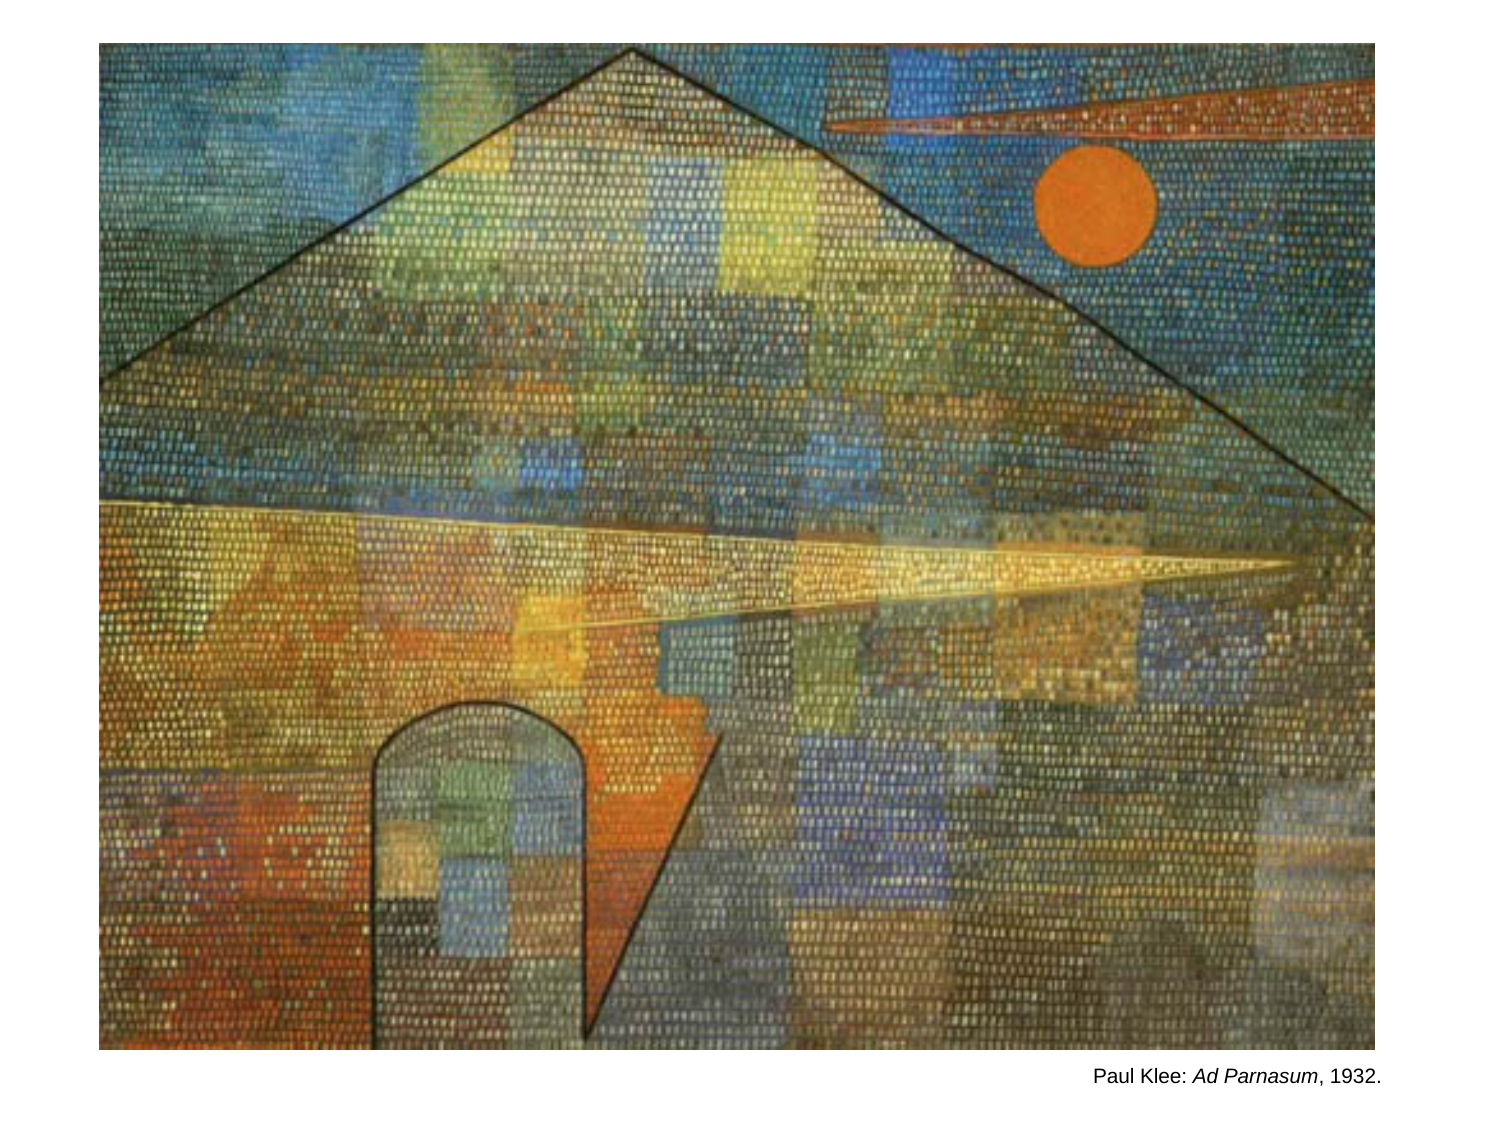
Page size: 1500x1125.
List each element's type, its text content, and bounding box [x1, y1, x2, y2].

picture [99, 43, 1376, 1051]
title Paul Klee: Ad Parnasum, 1932. [1074, 1062, 1401, 1088]
